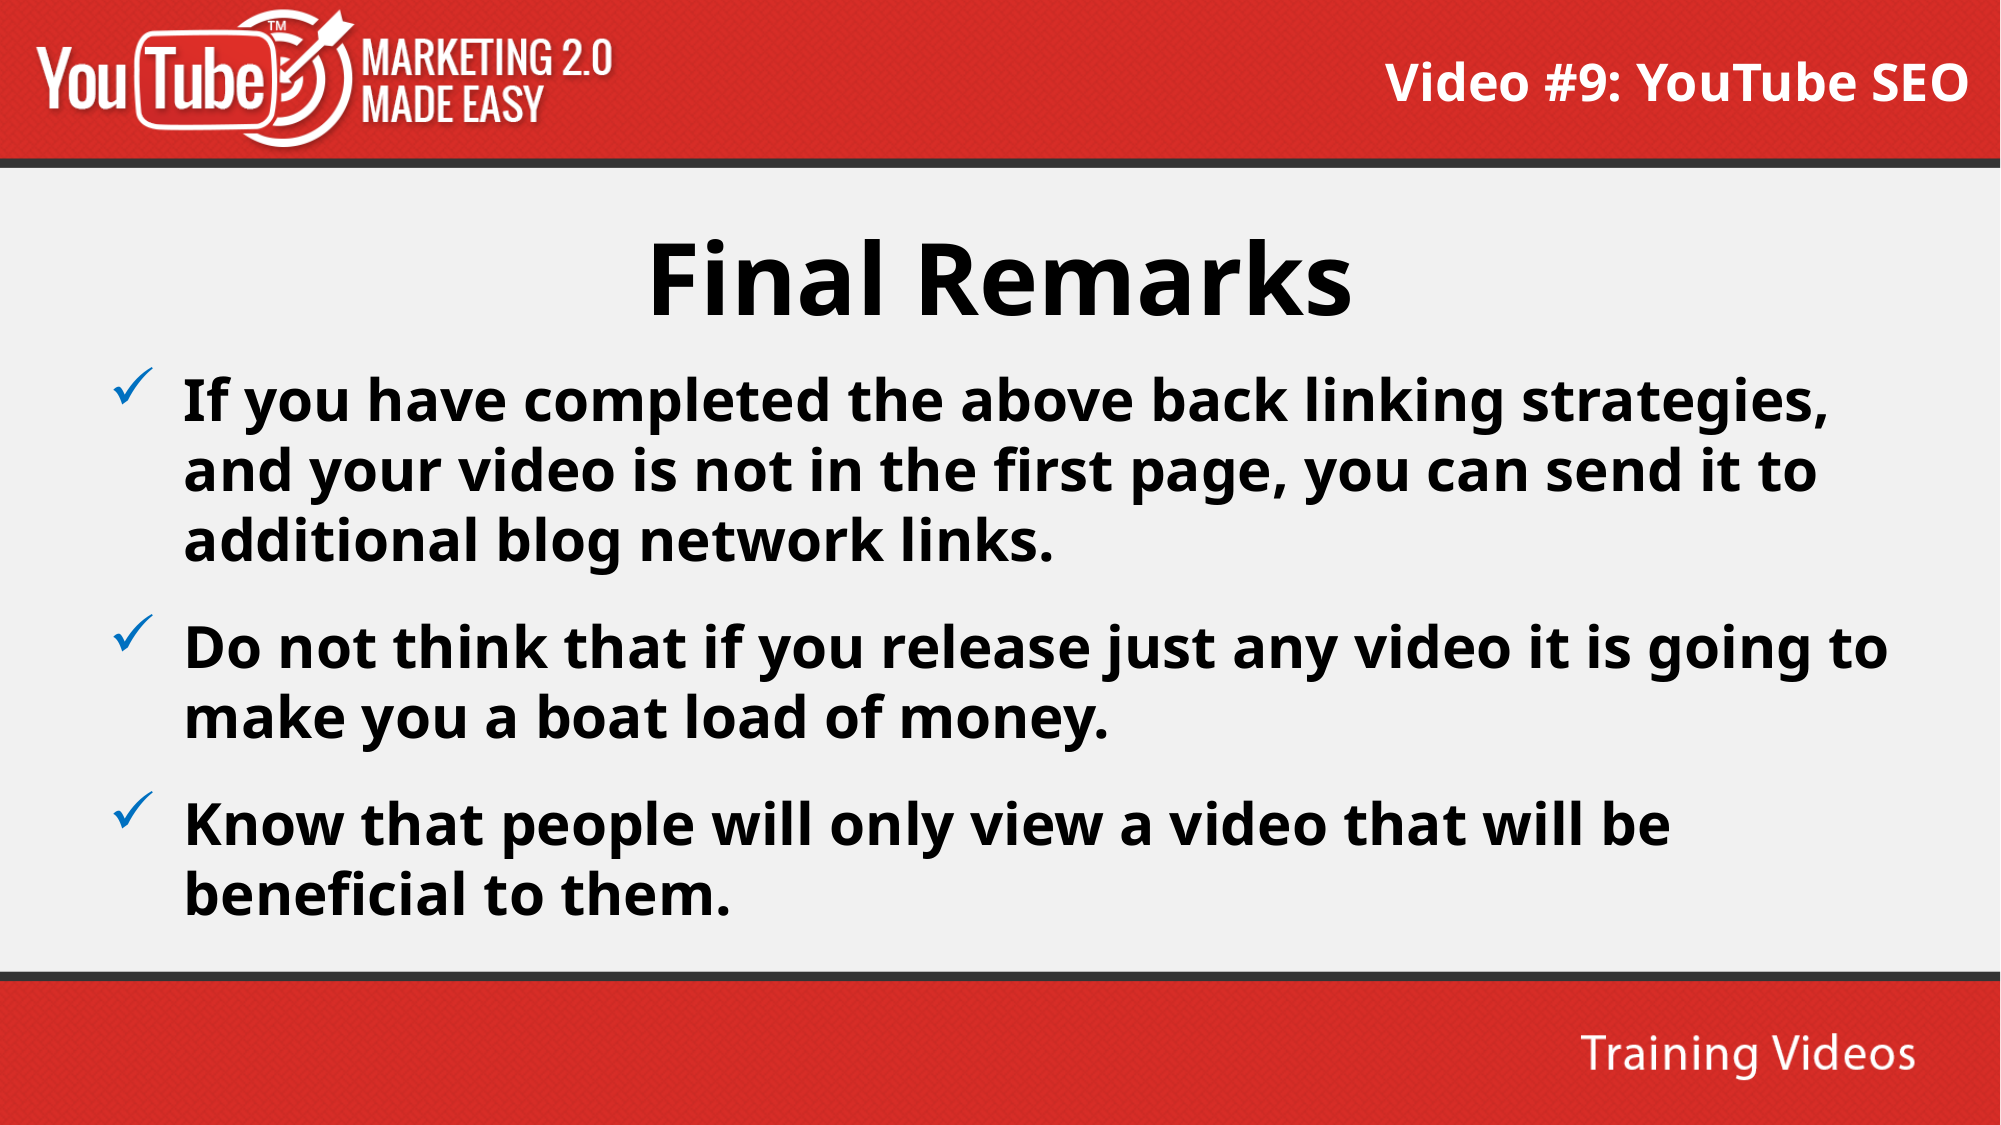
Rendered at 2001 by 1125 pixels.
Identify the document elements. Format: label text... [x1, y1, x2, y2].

text_box Do not think that if you release just any video it is going to make you a boat load of money. [93, 603, 1947, 758]
text_box If you have completed the above back linking strategies, and your video is not in the first page, you can send it to additional blog network links. [93, 356, 1947, 581]
text_box Video #9: YouTube SEO [855, 41, 1986, 119]
picture [0, 0, 2001, 1125]
text_box Final Remarks [316, 190, 1685, 343]
text_box Know that people will only view a video that will be beneficial to them. [93, 779, 1889, 935]
